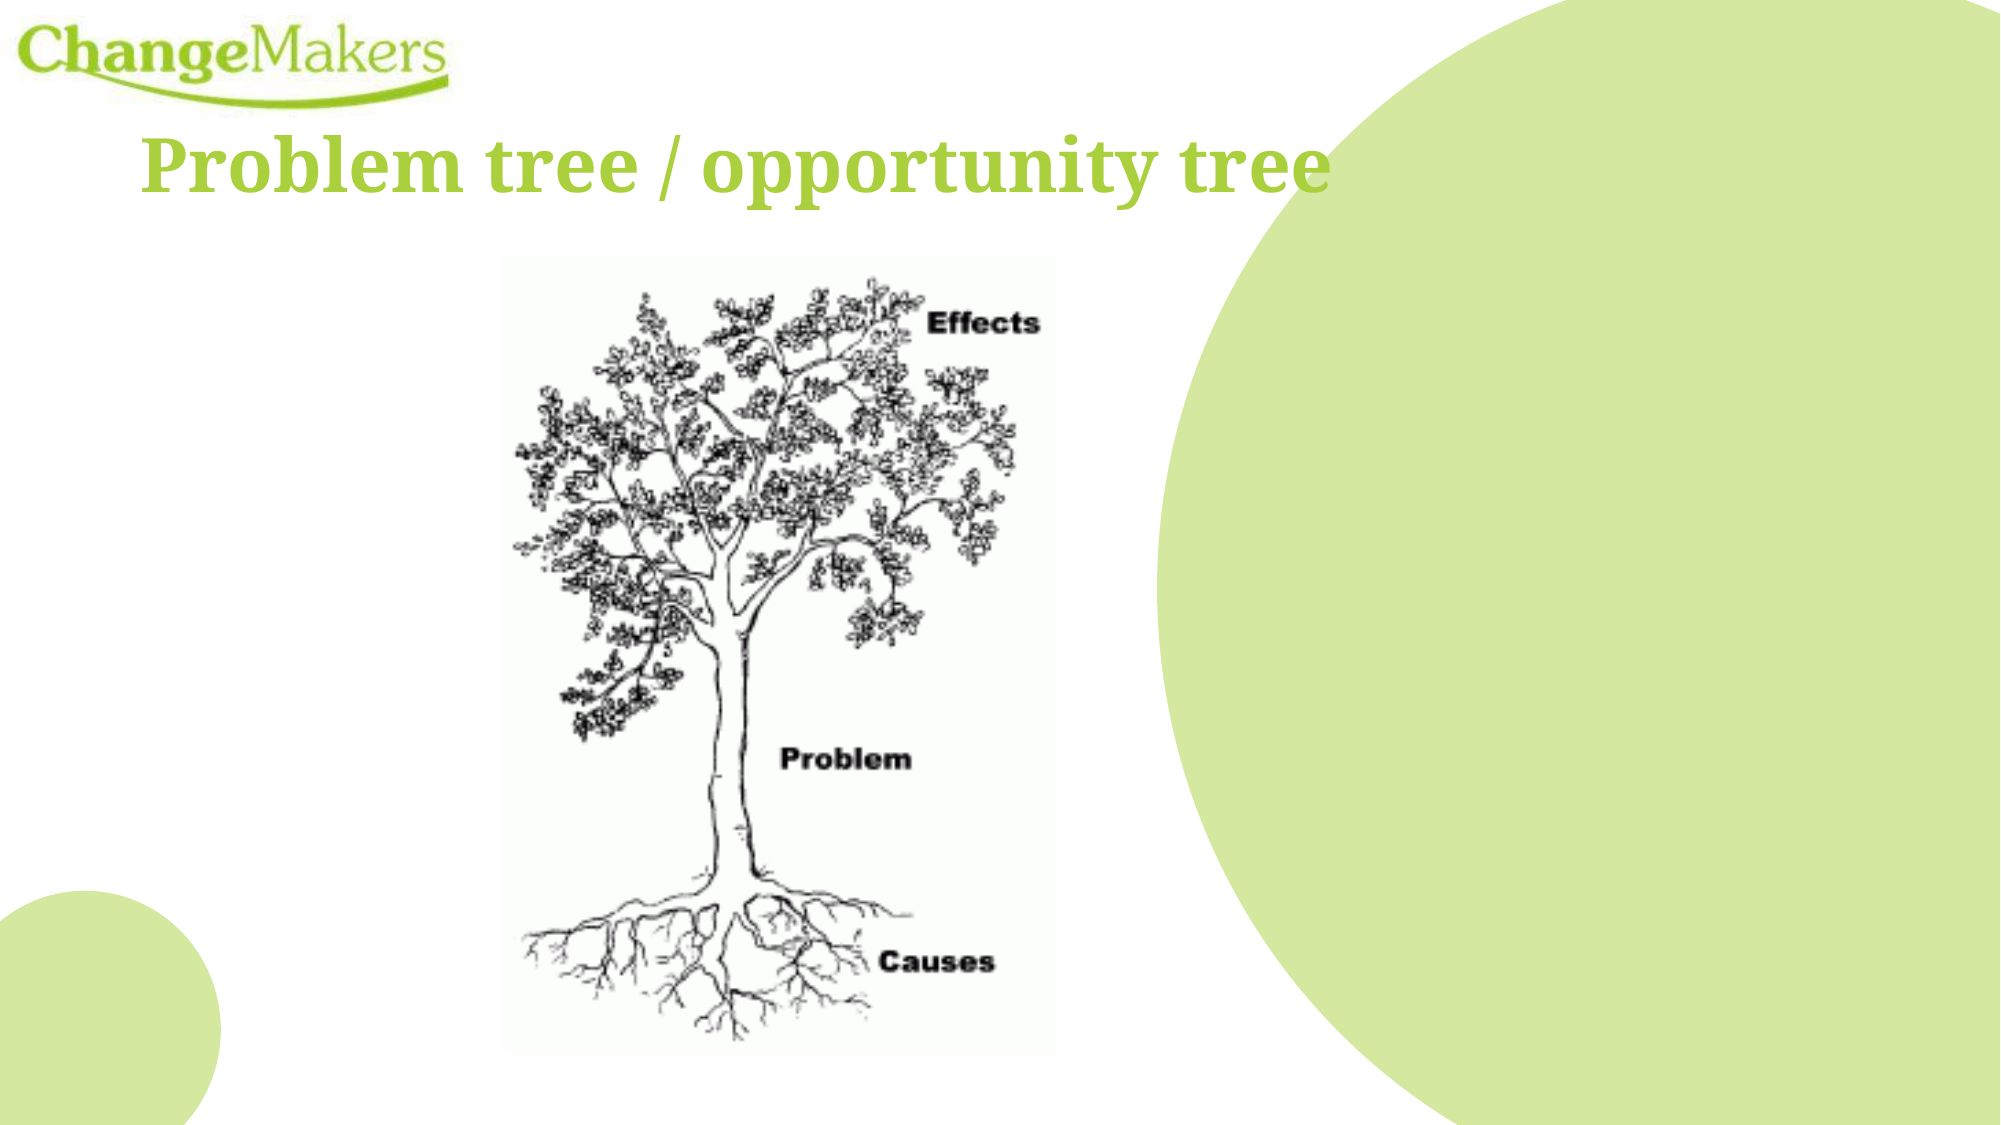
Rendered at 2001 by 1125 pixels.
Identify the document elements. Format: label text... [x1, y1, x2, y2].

picture [0, 15, 508, 118]
picture [503, 255, 1055, 1050]
title Problem tree / opportunity tree [125, 120, 1476, 309]
